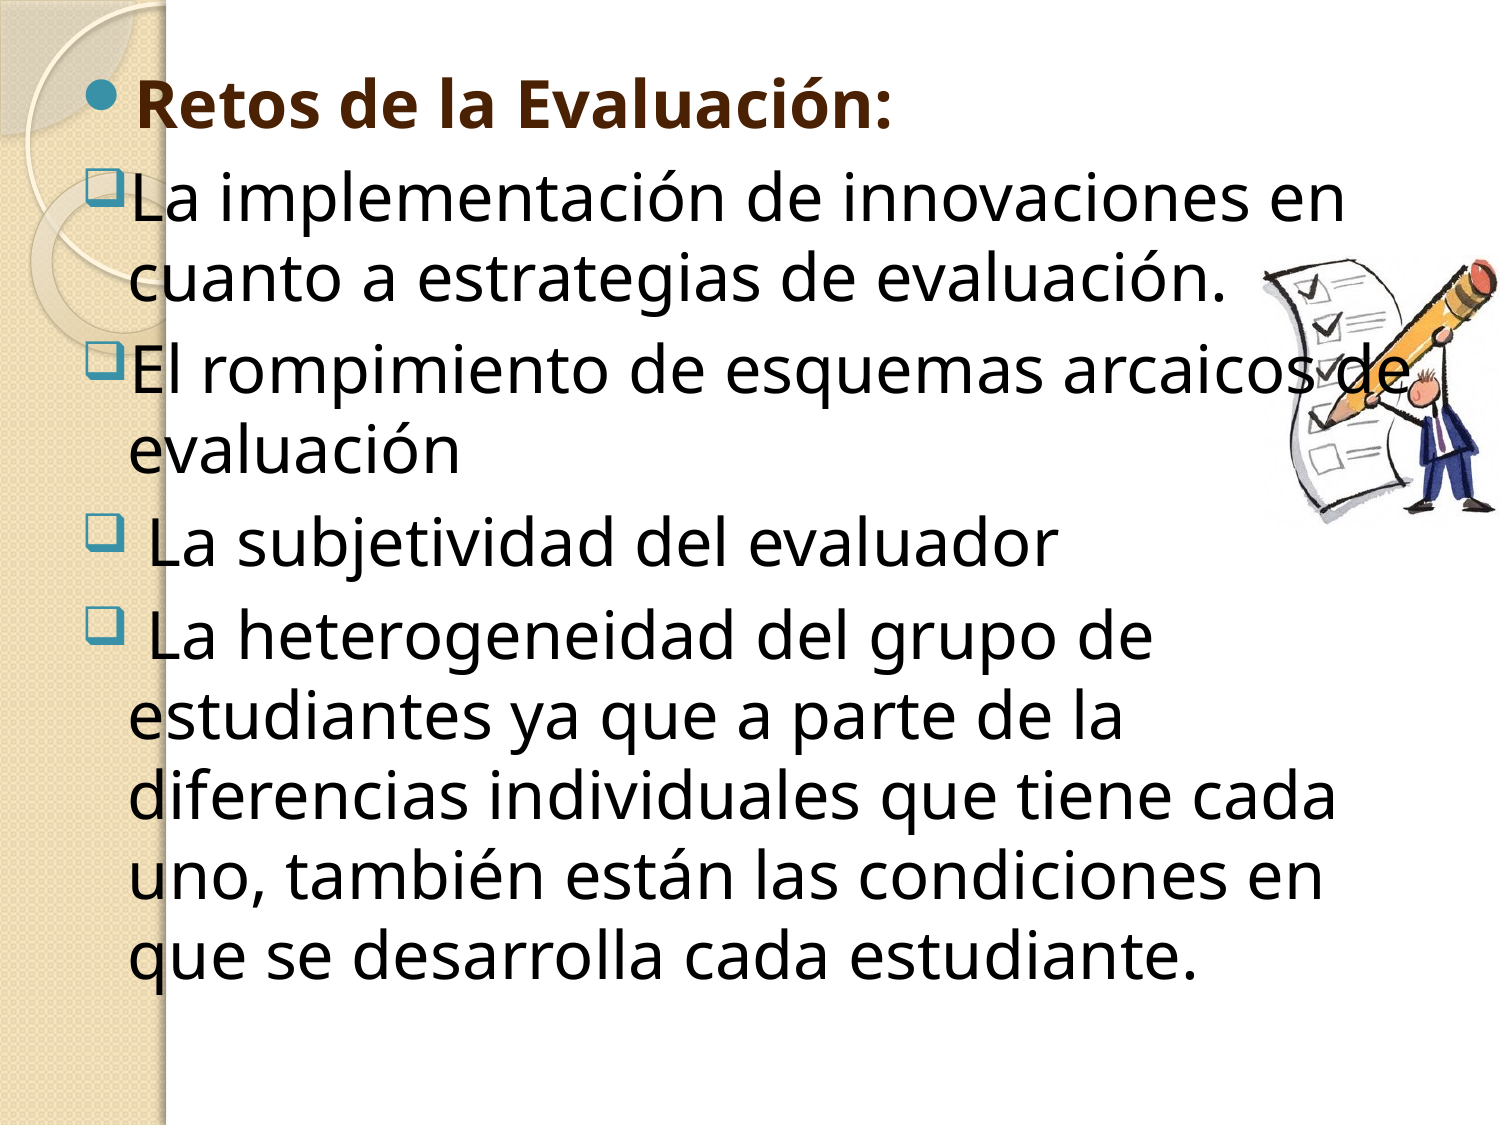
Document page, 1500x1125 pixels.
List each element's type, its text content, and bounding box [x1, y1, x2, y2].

picture [1259, 255, 1500, 528]
list Retos de la Evaluación: La implementación de innovaciones en cuanto a estrategias de evaluación. El rompimiento de esquemas arcaicos de evaluación La subjetividad del evaluador La heterogeneidad del grupo de estudiantes ya que a parte de la diferencias individuales que tiene cada uno, también están las condiciones en que se desarrolla cada estudiante. [53, 54, 1466, 1025]
